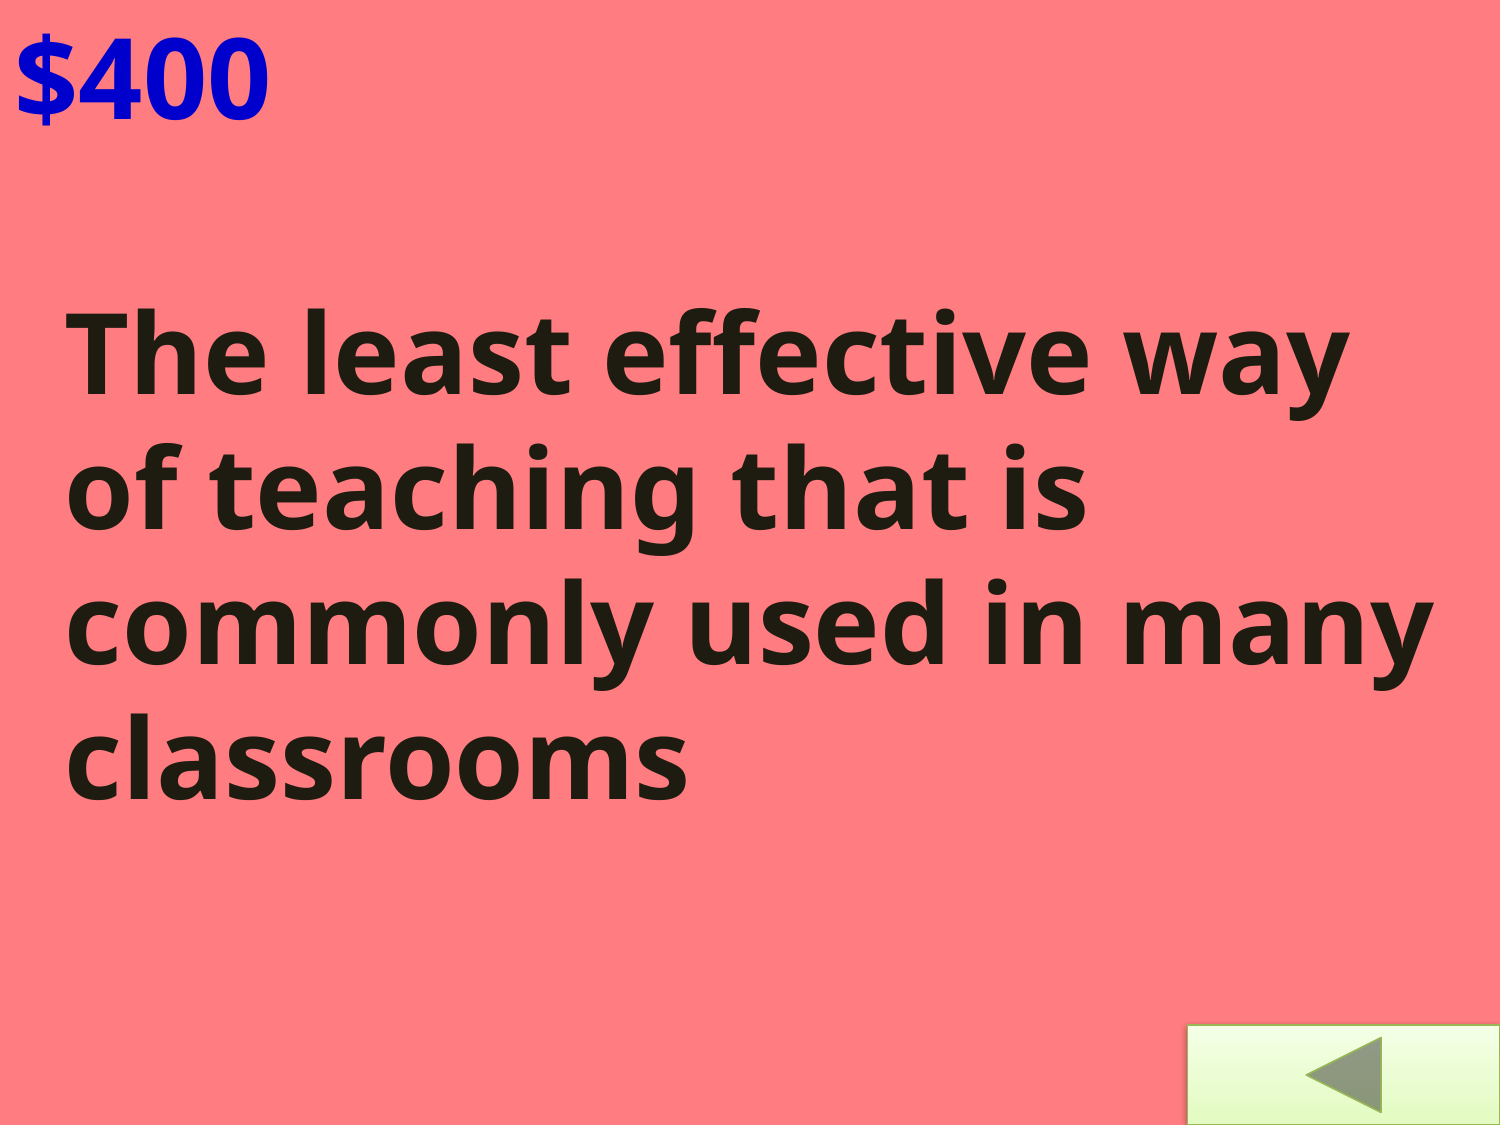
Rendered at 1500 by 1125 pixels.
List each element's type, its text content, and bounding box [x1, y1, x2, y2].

text_box [1187, 1024, 1500, 1125]
text_box $400 [0, 0, 1425, 150]
text_box The least effective way of teaching that is commonly used in many classrooms [49, 274, 1475, 830]
